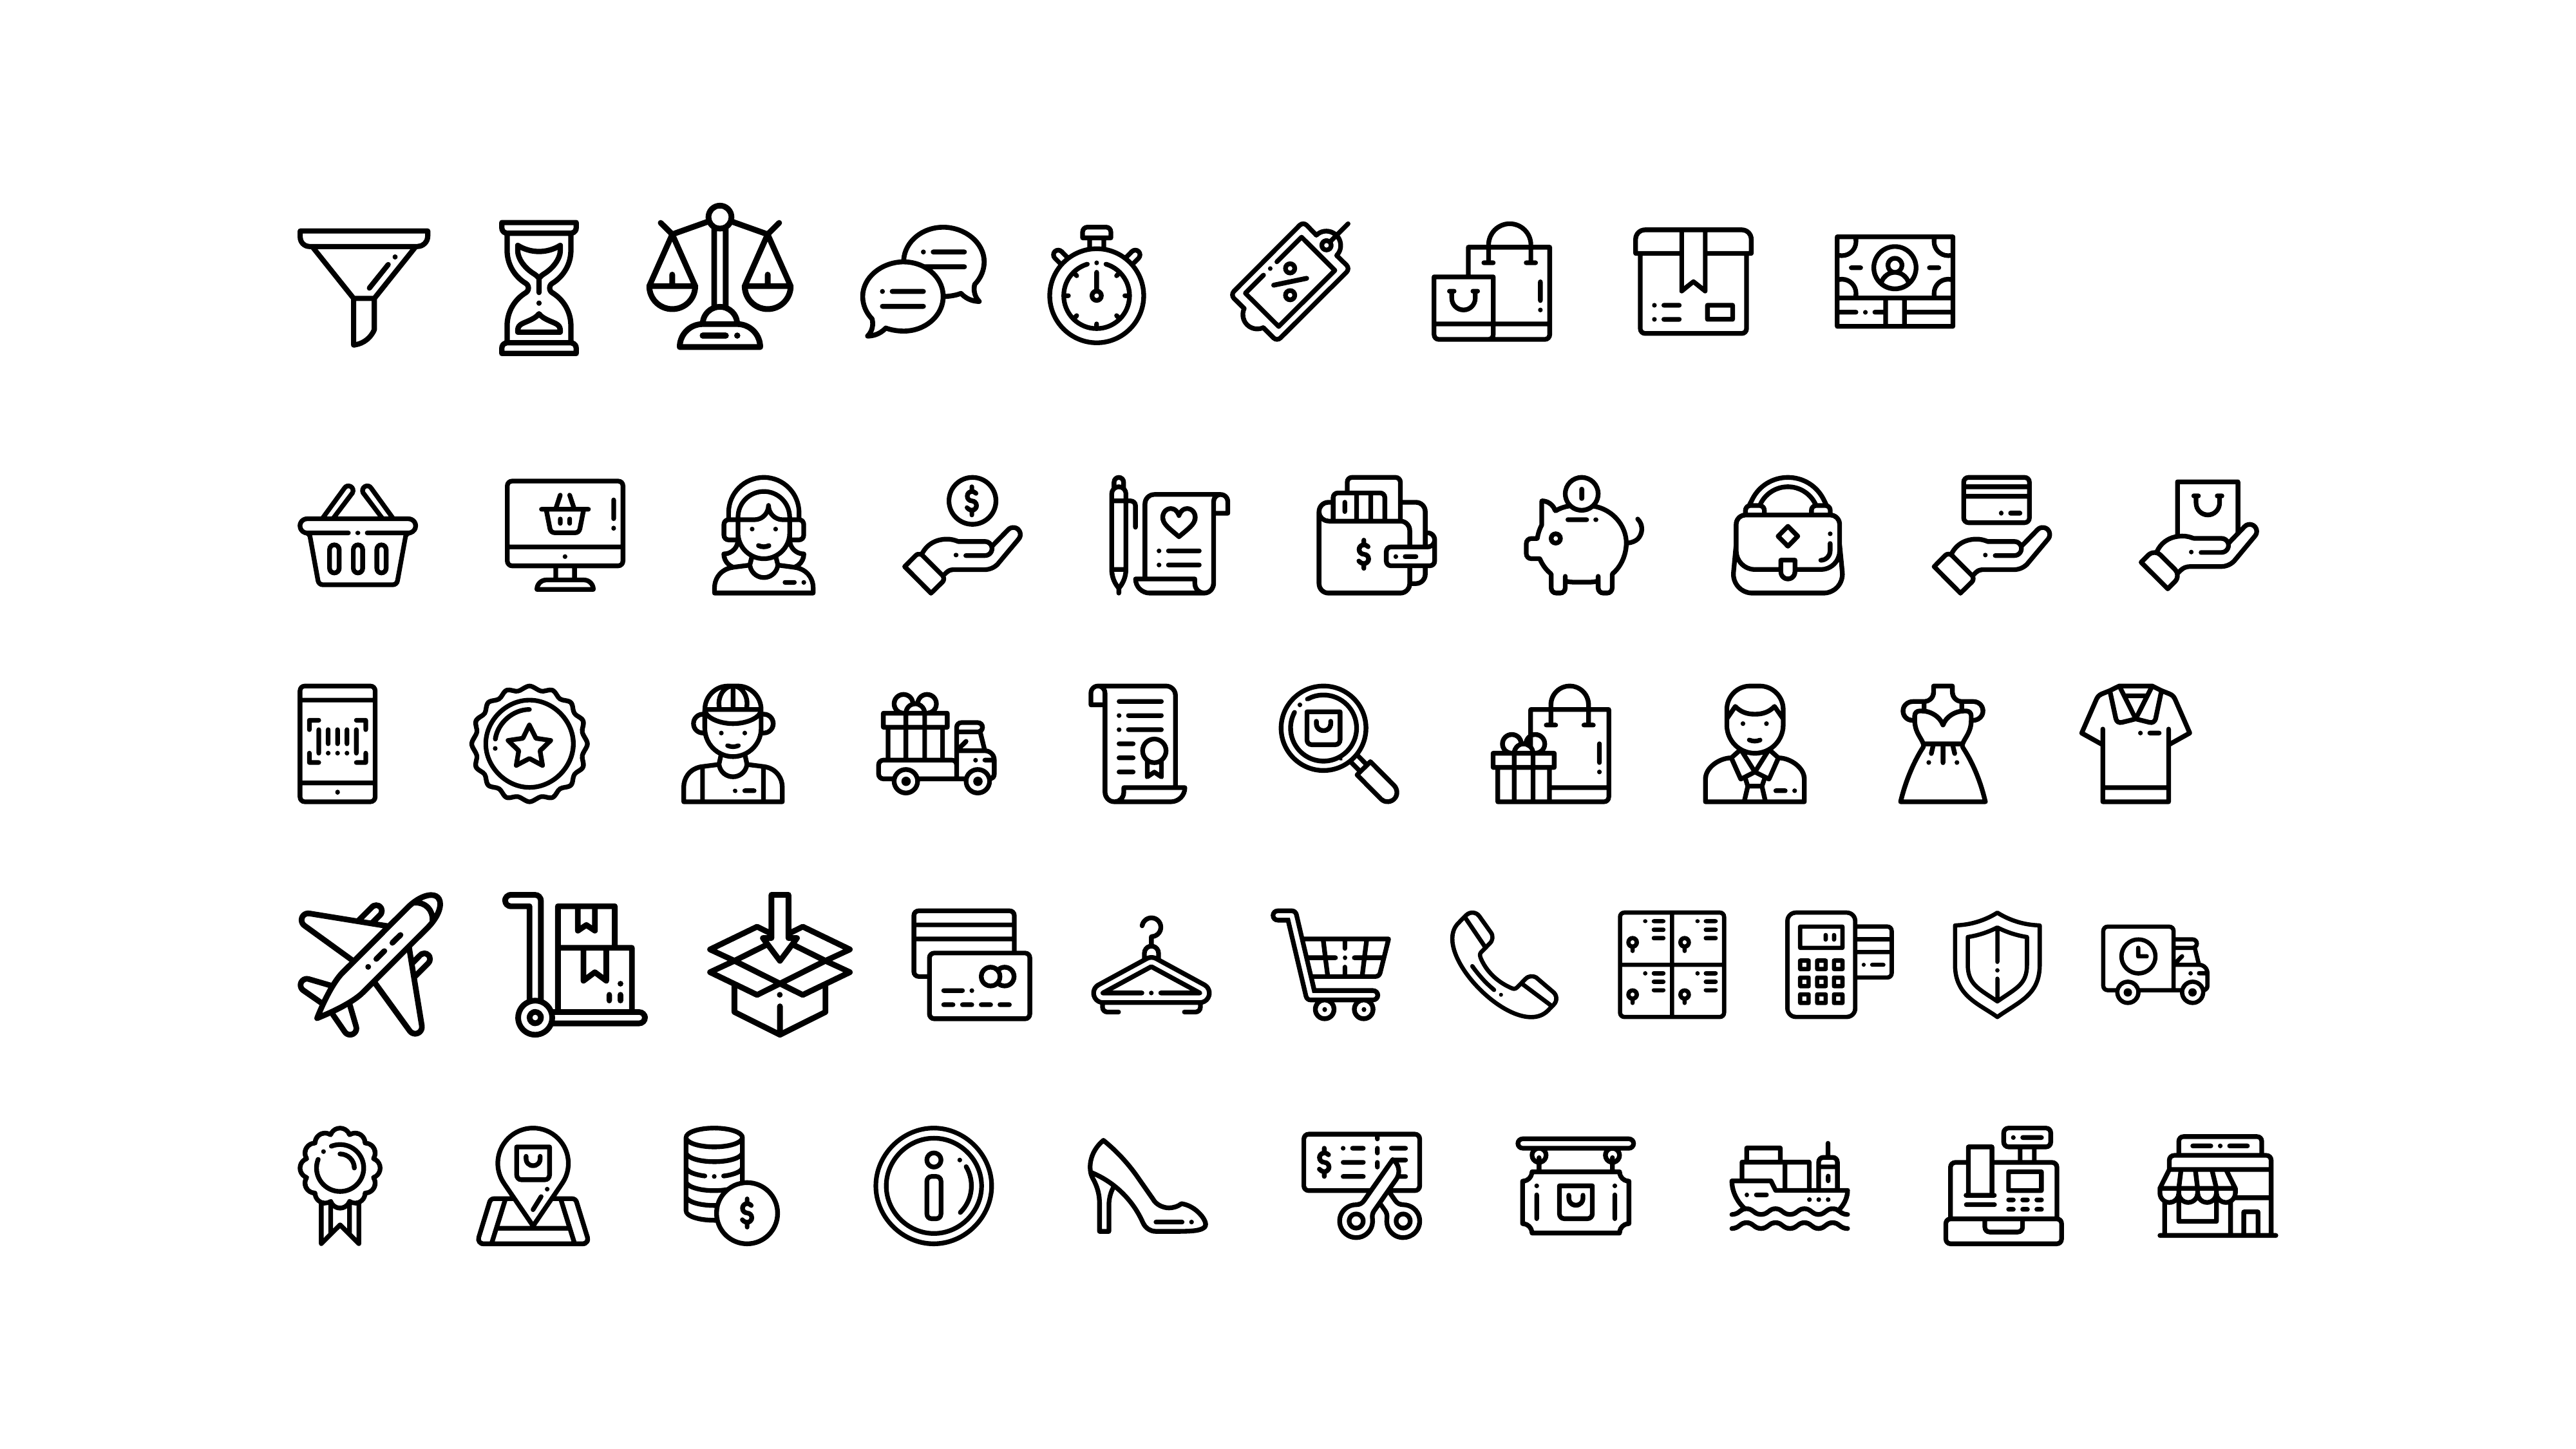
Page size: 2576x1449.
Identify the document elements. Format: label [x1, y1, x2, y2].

text_box [876, 692, 997, 796]
text_box [1785, 910, 1895, 1019]
text_box [1633, 227, 1754, 336]
text_box [902, 475, 1023, 596]
text_box [504, 478, 626, 592]
text_box [1943, 1125, 2065, 1247]
text_box [683, 1125, 781, 1247]
text_box [1301, 1132, 1423, 1240]
text_box [1834, 234, 1956, 329]
text_box [1087, 1137, 1209, 1235]
text_box [1316, 475, 1437, 596]
text_box [1515, 1136, 1636, 1236]
text_box [476, 1125, 591, 1247]
text_box [2101, 924, 2210, 1005]
text_box [1953, 910, 2042, 1019]
text_box [873, 1125, 994, 1247]
text_box [1229, 221, 1351, 342]
text_box [646, 202, 794, 350]
text_box [498, 220, 580, 357]
text_box [681, 683, 785, 804]
text_box [297, 683, 378, 804]
text_box [297, 228, 431, 348]
text_box [469, 683, 591, 804]
text_box [297, 483, 419, 587]
text_box [911, 908, 1033, 1021]
text_box [860, 224, 987, 339]
text_box [298, 892, 444, 1038]
text_box [297, 1125, 383, 1247]
text_box [706, 891, 853, 1038]
text_box [1703, 683, 1807, 804]
text_box [712, 475, 816, 596]
text_box [1088, 683, 1188, 804]
text_box [502, 891, 649, 1038]
text_box [1931, 475, 2052, 596]
text_box [2157, 1133, 2278, 1238]
text_box [1490, 683, 1611, 804]
text_box [2079, 683, 2193, 804]
text_box [1270, 908, 1392, 1021]
text_box [1729, 1141, 1850, 1231]
text_box [1109, 475, 1231, 596]
text_box [1431, 221, 1553, 342]
text_box [1047, 224, 1146, 346]
text_box [2138, 479, 2260, 592]
text_box [1278, 683, 1400, 804]
text_box [1091, 915, 1212, 1015]
text_box [1524, 475, 1645, 596]
text_box [1450, 910, 1559, 1019]
text_box [1898, 683, 1988, 804]
text_box [1617, 910, 1727, 1019]
text_box [1730, 475, 1845, 596]
